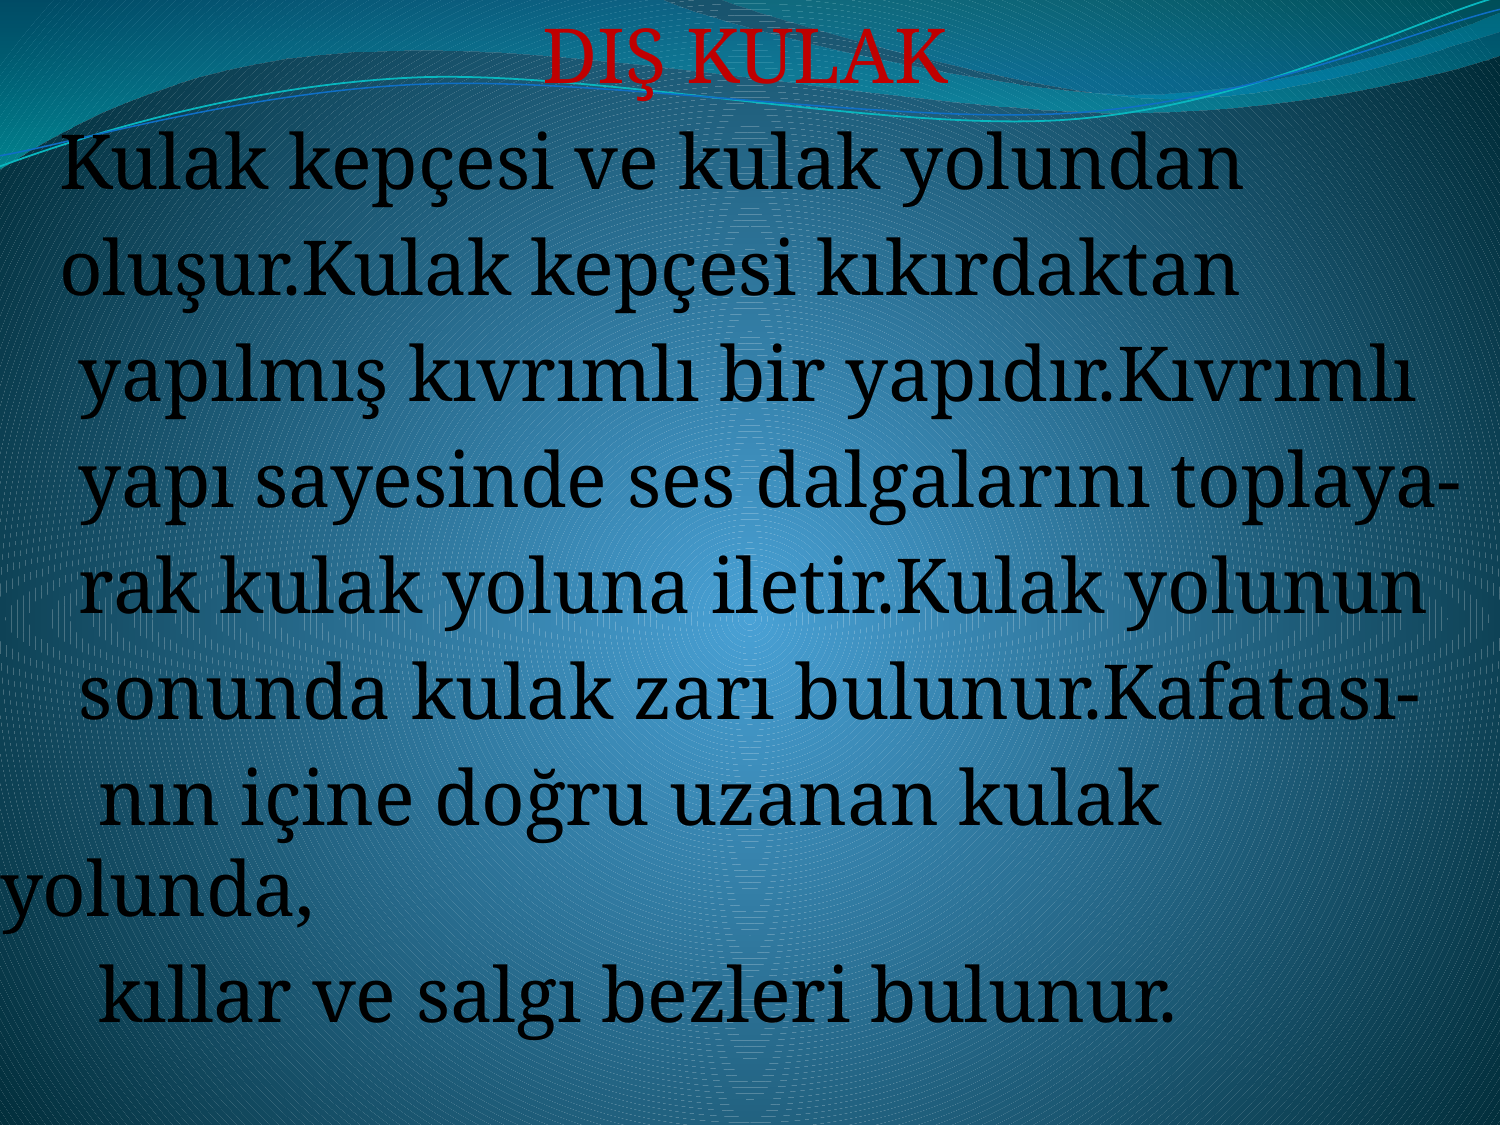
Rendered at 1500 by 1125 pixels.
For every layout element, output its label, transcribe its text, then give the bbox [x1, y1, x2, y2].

subtitle DIŞ KULAK Kulak kepçesi ve kulak yolundan oluşur.Kulak kepçesi kıkırdaktan yapılmış kıvrımlı bir yapıdır.Kıvrımlı yapı sayesinde ses dalgalarını toplaya- rak kulak yoluna iletir.Kulak yolunun sonunda kulak zarı bulunur.Kafatası- nın içine doğru uzanan kulak yolunda, kıllar ve salgı bezleri bulunur. [0, 0, 1500, 1125]
